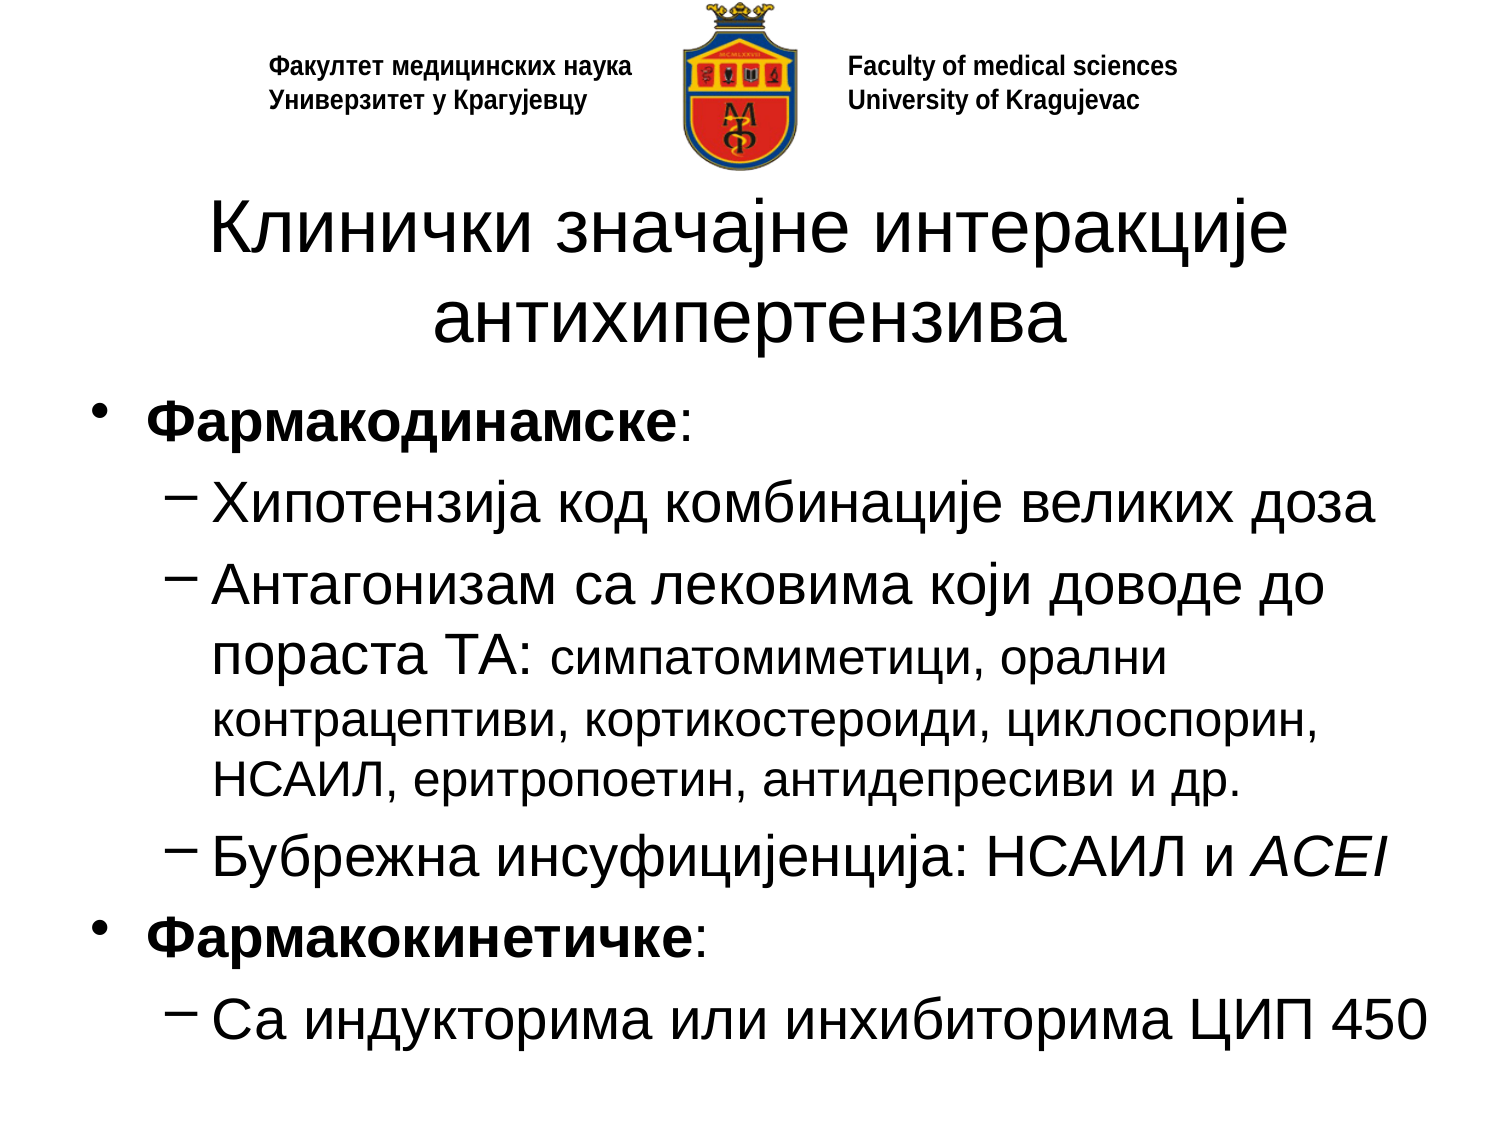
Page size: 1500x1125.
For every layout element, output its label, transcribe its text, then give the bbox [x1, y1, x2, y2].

list Фармакодинамске: Хипотензија код комбинације великих доза Антагонизам са лековима који доводе до пораста ТА: симпатомиметици, орални контрацептиви, кортикостероиди, циклоспорин, НСАИЛ, еритропоетин, антидепресиви и др. Бубрежна инсуфицијенција: НСАИЛ и ACEI Фармакокинетичке: Са индукторима или инхибиторима ЦИП 450 [74, 374, 1448, 1118]
title Клинички значајне интеракције антихипертензива [74, 173, 1426, 362]
